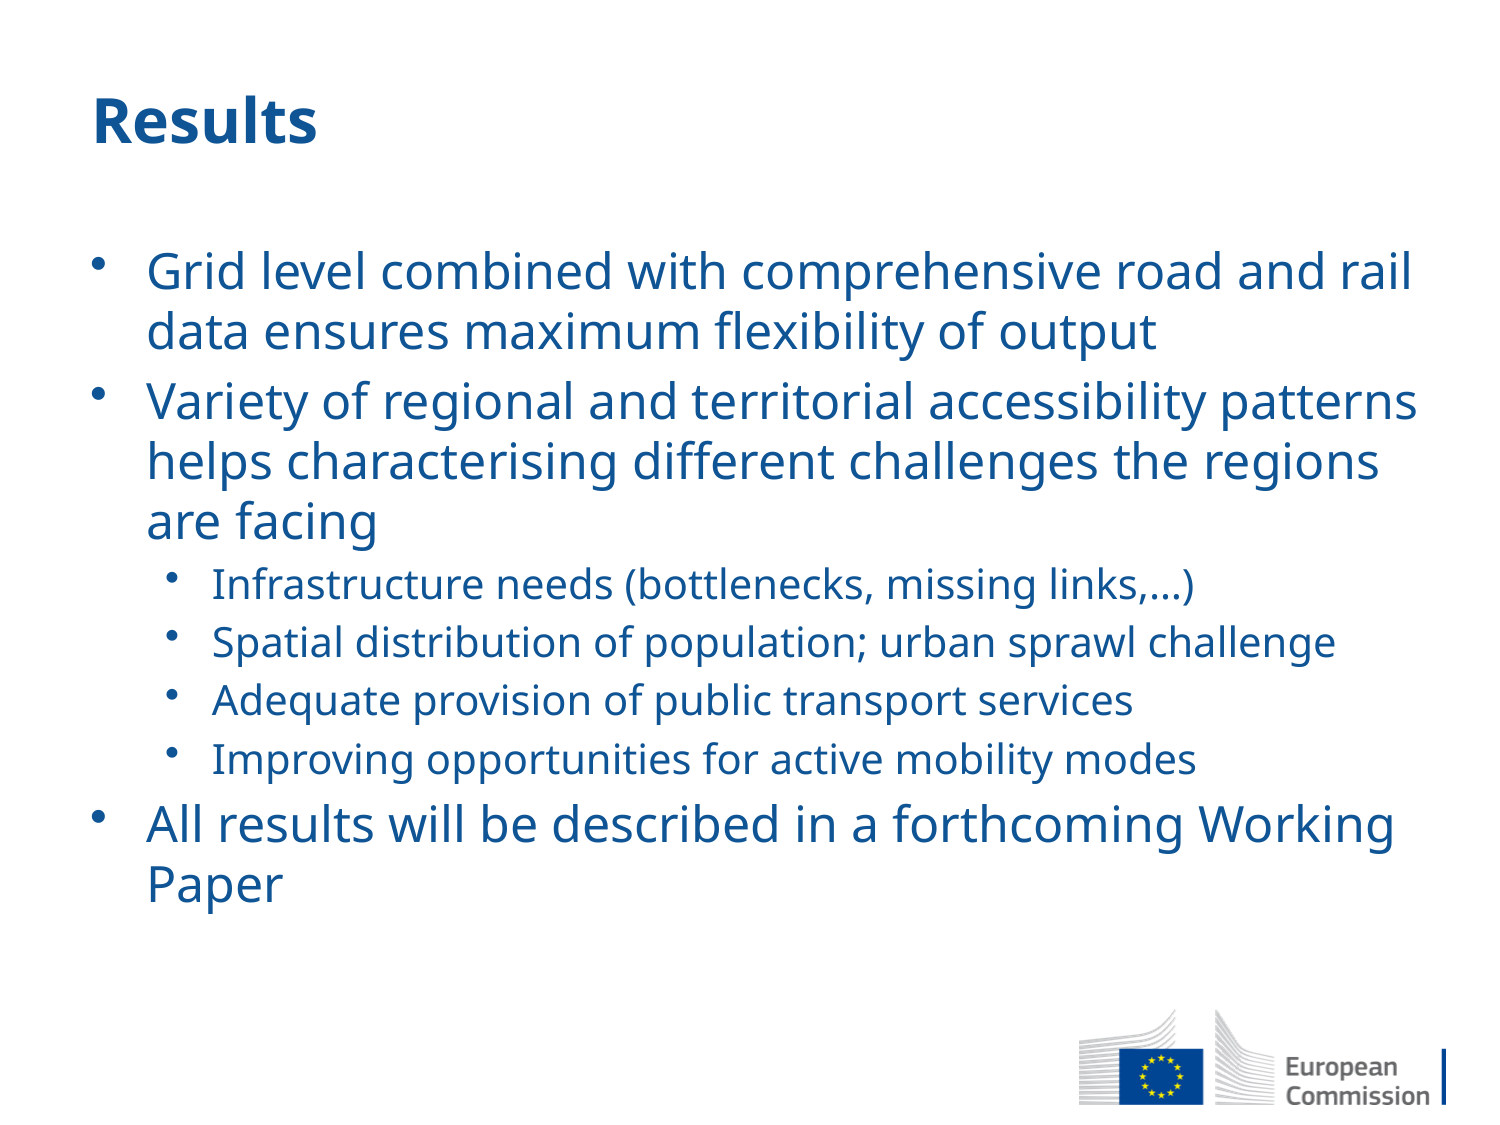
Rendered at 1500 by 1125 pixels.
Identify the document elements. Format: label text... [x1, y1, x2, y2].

picture [1078, 1008, 1447, 1106]
title Results [76, 41, 1427, 195]
list Grid level combined with comprehensive road and rail data ensures maximum flexibility of output Variety of regional and territorial accessibility patterns helps characterising different challenges the regions are facing Infrastructure needs (bottlenecks, missing links,…) Spatial distribution of population; urban sprawl challenge Adequate provision of public transport services Improving opportunities for active mobility modes All results will be described in a forthcoming Working Paper [75, 231, 1471, 988]
